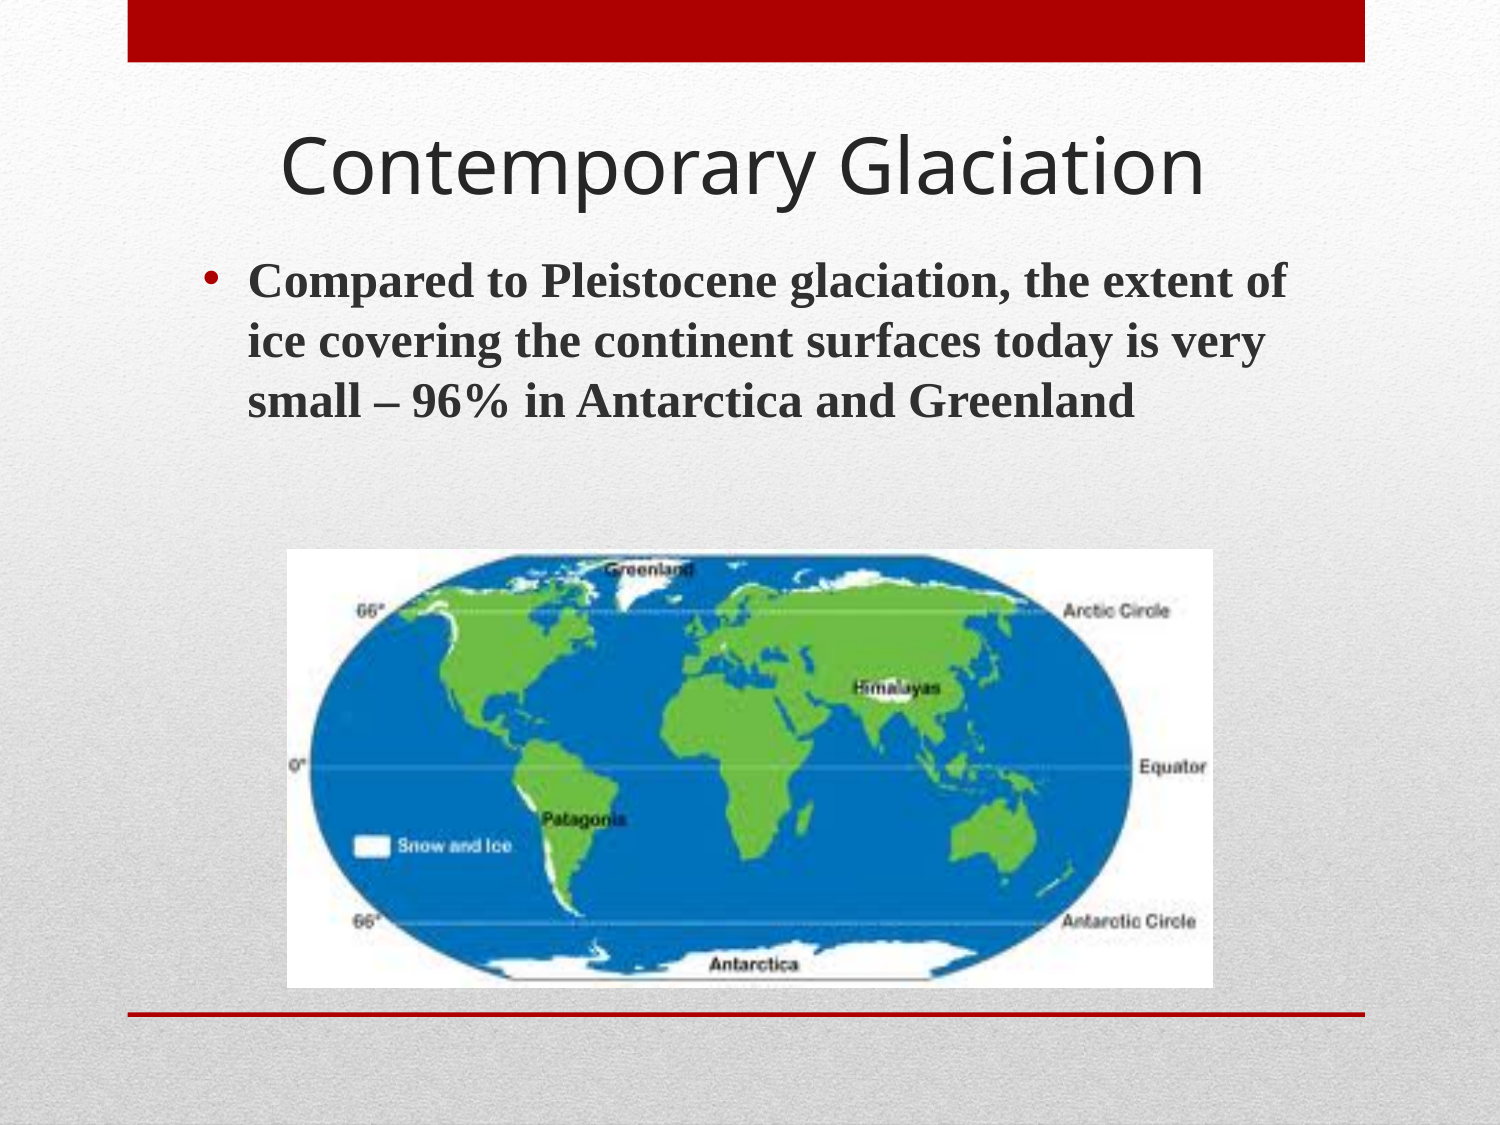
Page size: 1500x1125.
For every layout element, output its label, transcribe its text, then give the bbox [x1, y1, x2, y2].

title Contemporary Glaciation [174, 37, 1313, 225]
picture [286, 549, 1214, 989]
list Compared to Pleistocene glaciation, the extent of ice covering the continent surfaces today is very small – 96% in Antarctica and Greenland [187, 212, 1313, 463]
